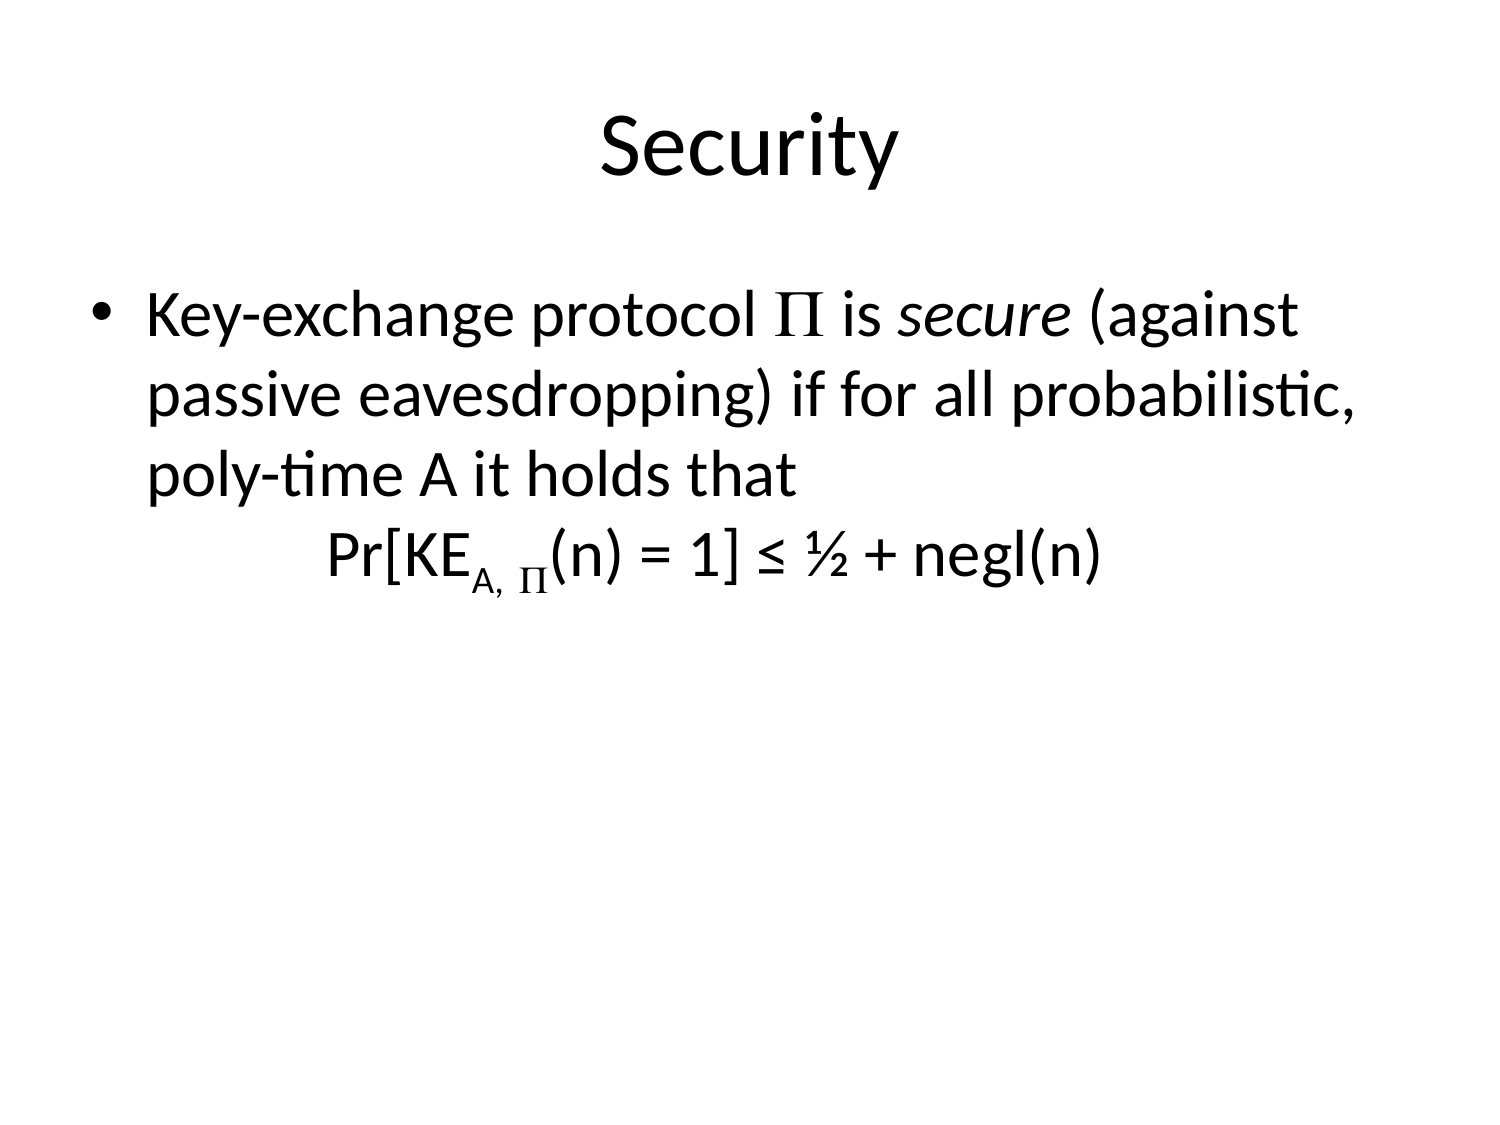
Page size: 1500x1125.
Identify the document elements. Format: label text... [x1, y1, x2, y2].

title Security [75, 45, 1425, 233]
list Key-exchange protocol  is secure (against passive eavesdropping) if for all probabilistic, poly-time A it holds that Pr[KEA, (n) = 1] ≤ ½ + negl(n) [75, 262, 1425, 1005]
